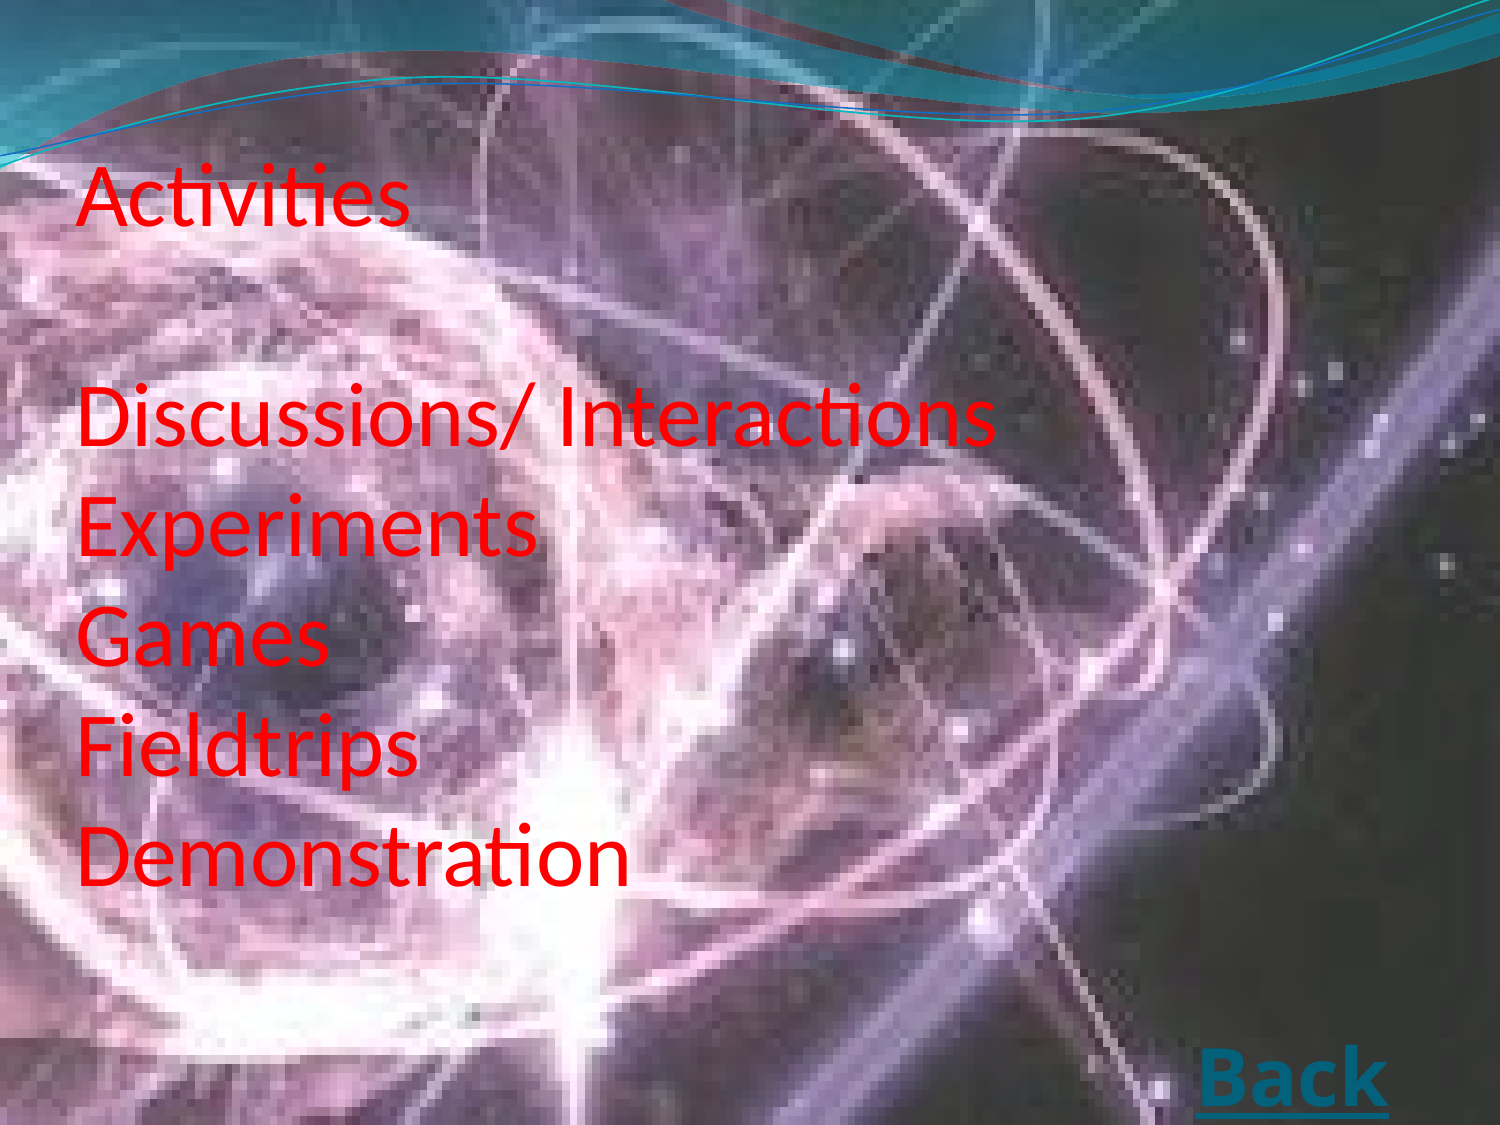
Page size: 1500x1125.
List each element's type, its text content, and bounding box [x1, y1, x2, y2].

picture [1117, 90, 1216, 99]
picture [1213, 35, 1487, 97]
title Activities Discussions/ Interactions Experiments Games Fieldtrips Demonstration Back [75, 115, 1425, 1125]
